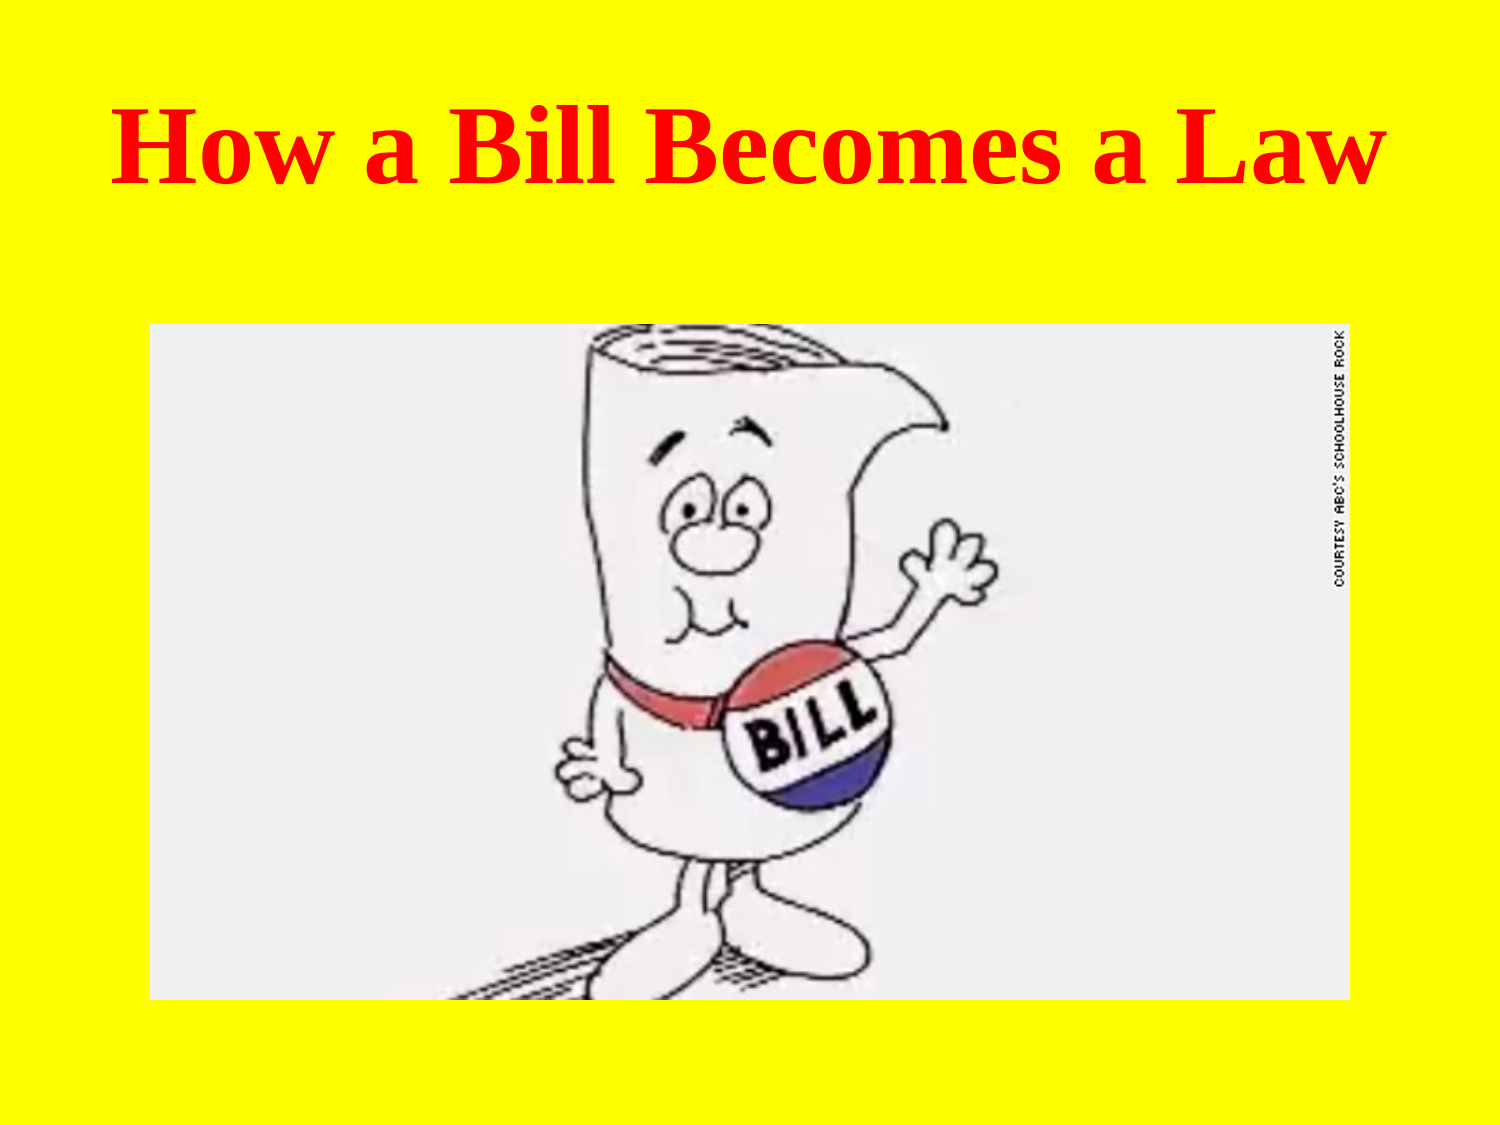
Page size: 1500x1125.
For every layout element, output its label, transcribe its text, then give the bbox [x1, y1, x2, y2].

picture [149, 324, 1351, 1001]
title How a Bill Becomes a Law [75, 45, 1425, 233]
